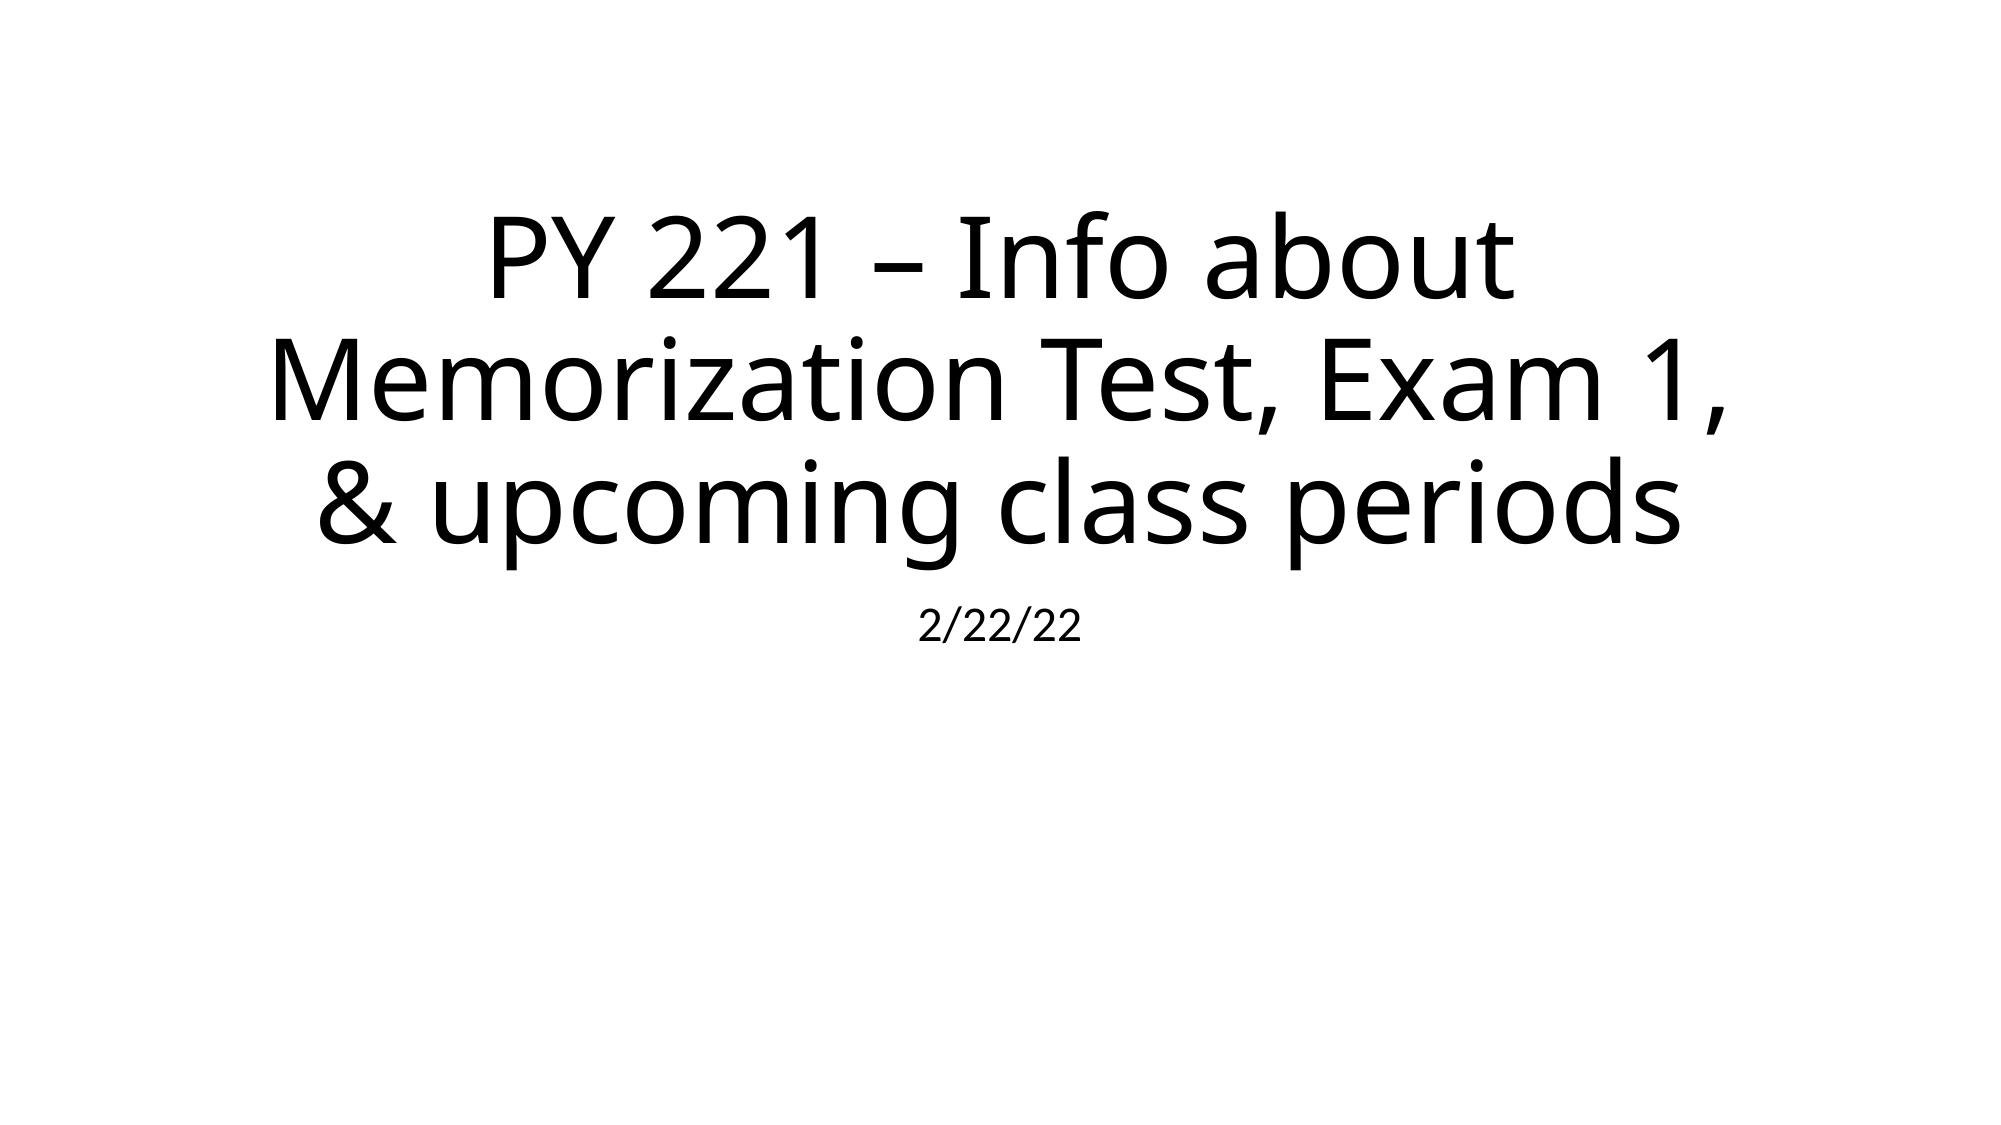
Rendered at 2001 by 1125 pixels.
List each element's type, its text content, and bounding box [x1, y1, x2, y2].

title PY 221 – Info about Memorization Test, Exam 1, & upcoming class periods [249, 184, 1750, 576]
subtitle 2/22/22 [249, 590, 1750, 863]
